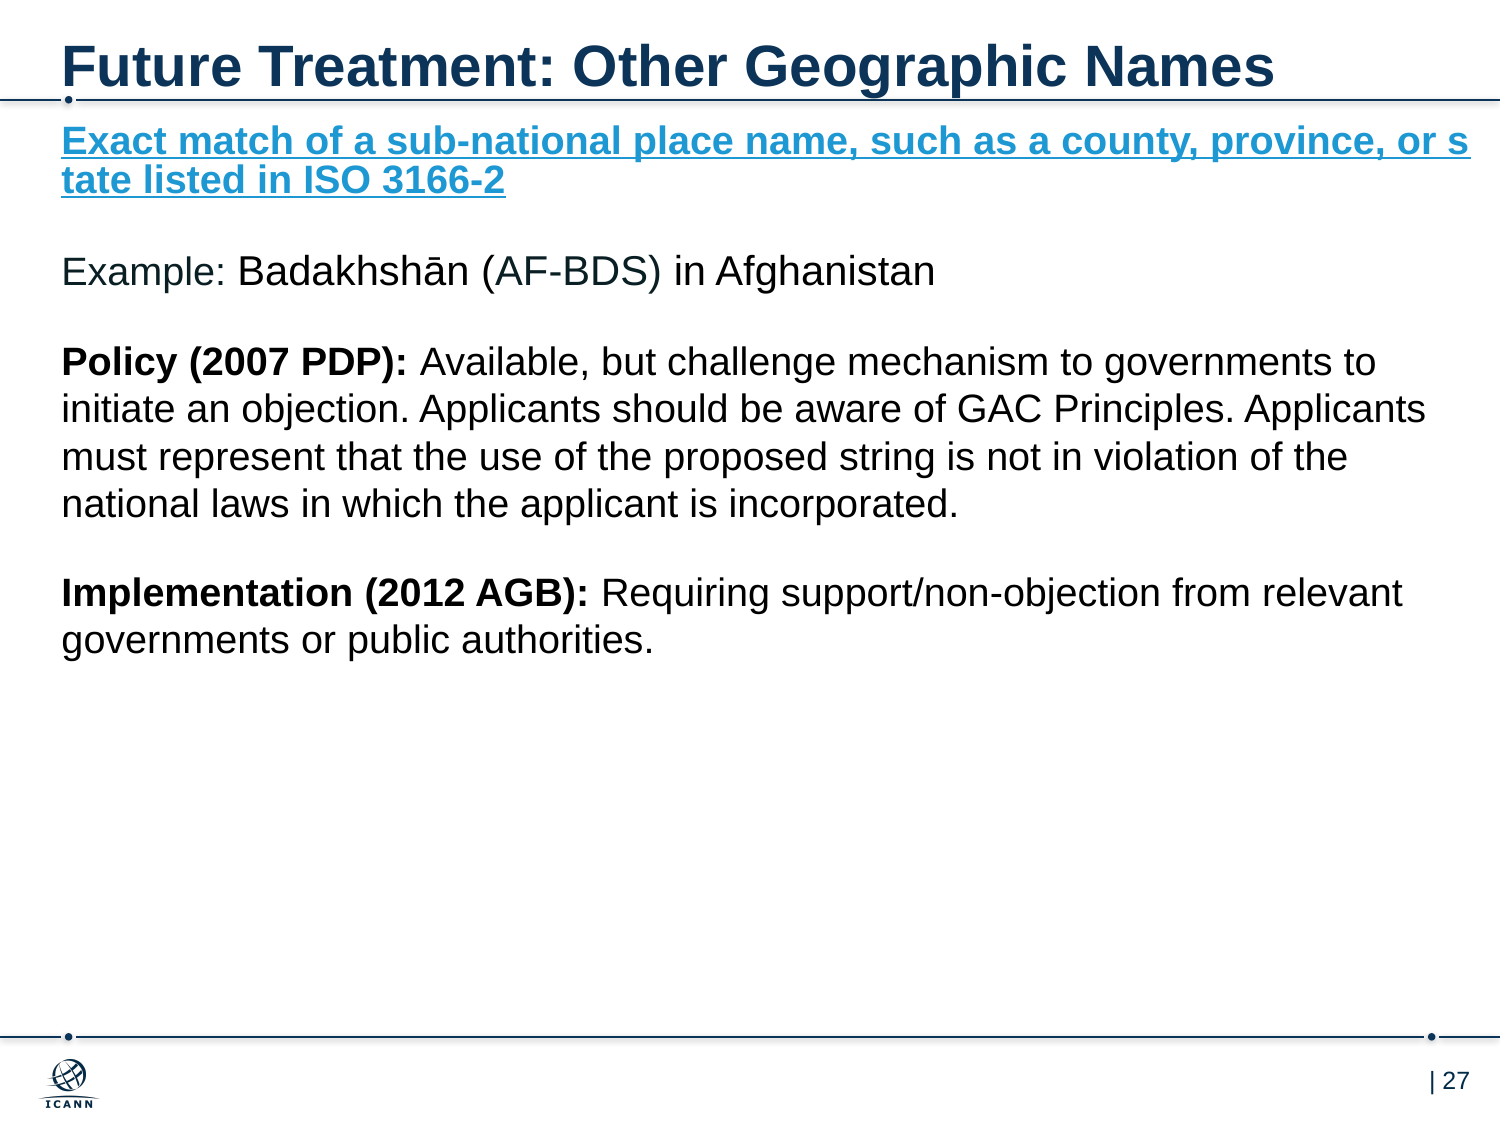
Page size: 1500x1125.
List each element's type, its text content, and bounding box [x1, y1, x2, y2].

title Future Treatment: Other Geographic Names [61, 20, 1376, 95]
picture [38, 1059, 100, 1108]
list Exact match of a sub-national place name, such as a county, province, or state listed in ISO 3166-2 Example: Badakhshān (AF-BDS) in Afghanistan Policy (2007 PDP): Available, but challenge mechanism to governments to initiate an objection. Applicants should be aware of GAC Principles. Applicants must represent that the use of the proposed string is not in violation of the national laws in which the applicant is incorporated. Implementation (2012 AGB): Requiring support/non-objection from relevant governments or public authorities. [61, 114, 1483, 964]
